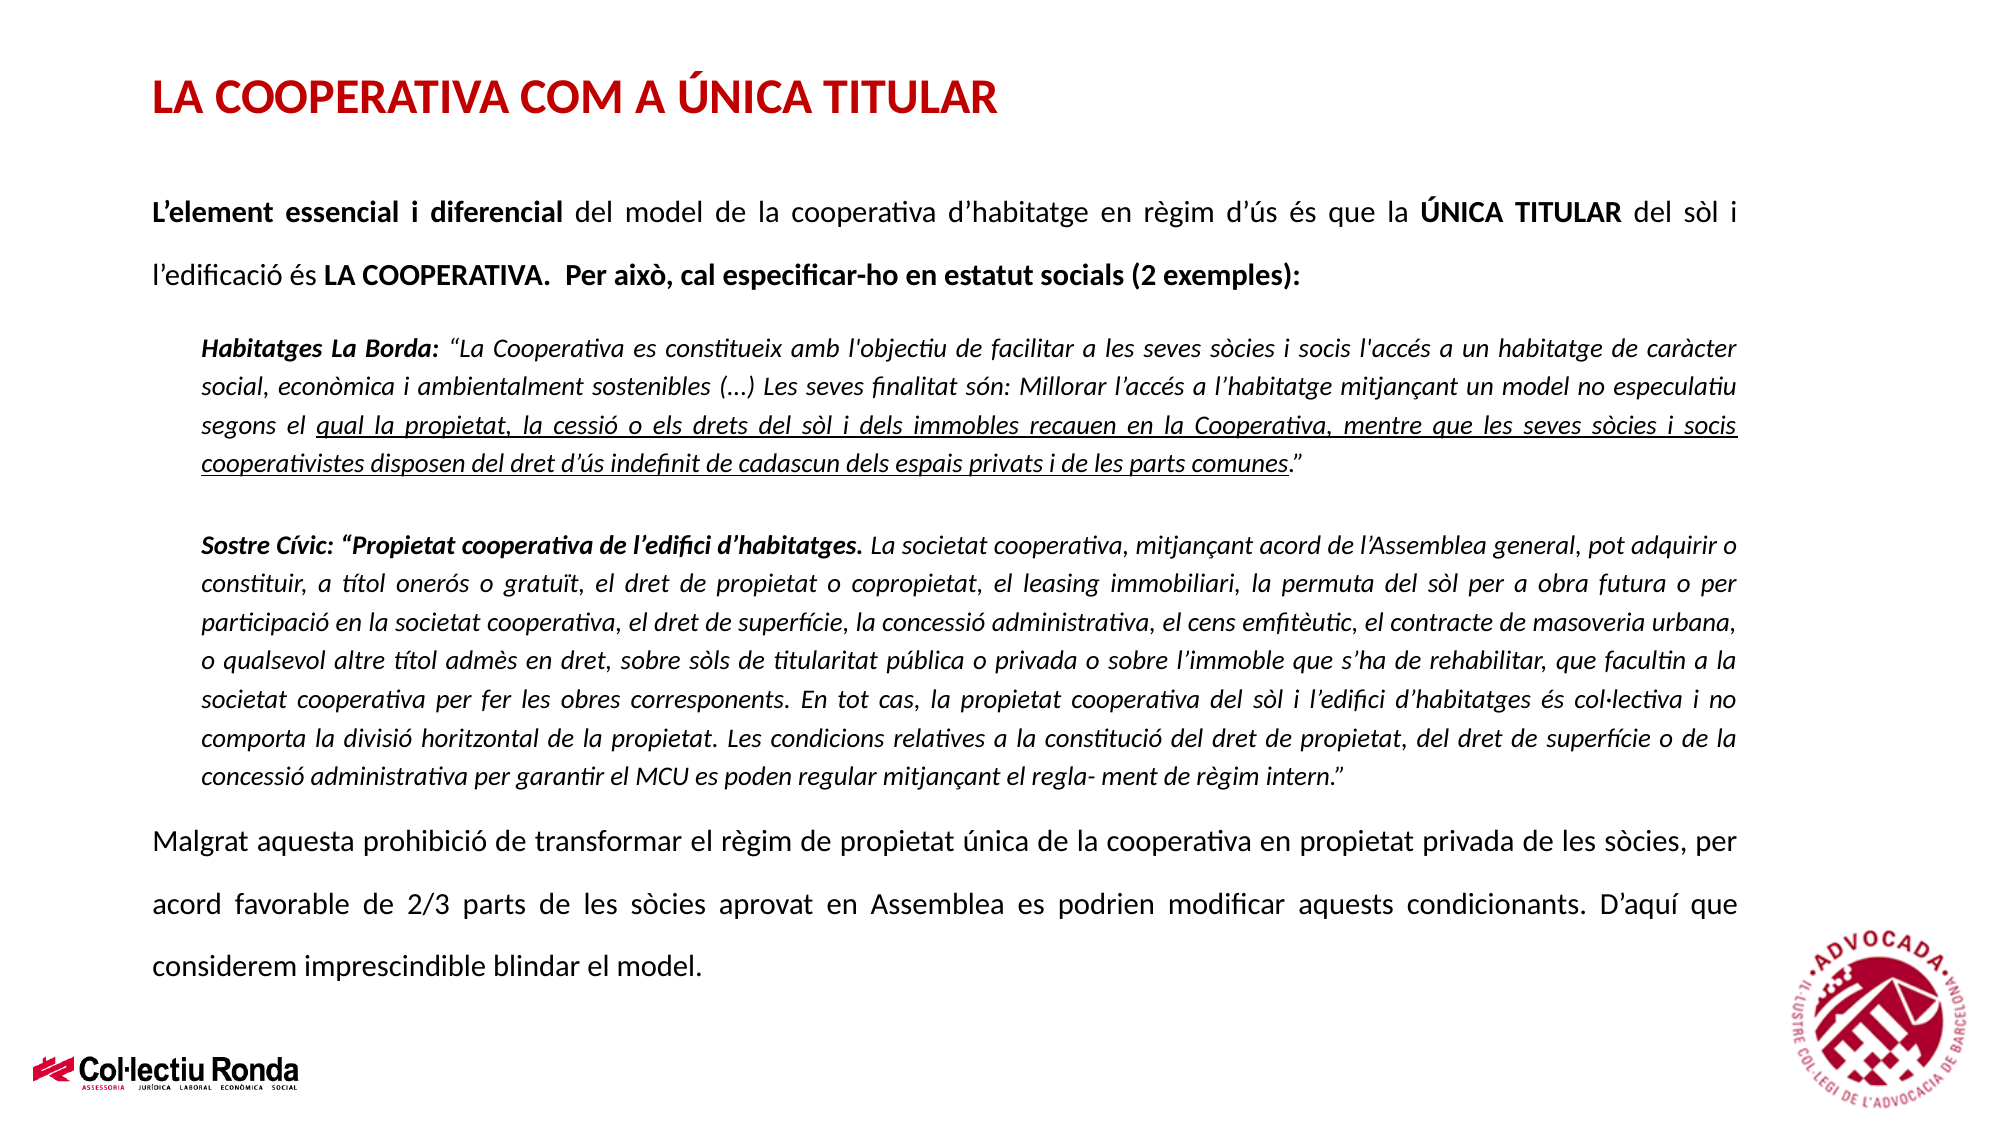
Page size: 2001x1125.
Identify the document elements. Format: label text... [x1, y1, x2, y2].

picture [1763, 917, 2000, 1114]
list L’element essencial i diferencial del model de la cooperativa d’habitatge en règim d’ús és que la ÚNICA TITULAR del sòl i l’edificació és LA COOPERATIVA. Per això, cal especificar-ho en estatut socials (2 exemples): Habitatges La Borda: “La Cooperativa es constitueix amb l'objectiu de facilitar a les seves sòcies i socis l'accés a un habitatge de caràcter social, econòmica i ambientalment sostenibles (...) Les seves finalitat són: Millorar l’accés a l’habitatge mitjançant un model no especulatiu segons el qual la propietat, la cessió o els drets del sòl i dels immobles recauen en la Cooperativa, mentre que les seves sòcies i socis cooperativistes disposen del dret d’ús indefinit de cadascun dels espais privats i de les parts comunes.” Sostre Cívic: “Propietat cooperativa de l’edifici d’habitatges. La societat cooperativa, mitjançant acord de l’Assemblea general, pot adquirir o constituir, a títol onerós o gratuït, el dret de propietat o copropietat, el leasing immobiliari, la permuta del sòl per a obra futura o per participació en la societat cooperativa, el dret de superfície, la concessió administrativa, el cens emfitèutic, el contracte de masoveria urbana, o qualsevol altre títol admès en dret, sobre sòls de titularitat pública o privada o sobre l’immoble que s’ha de rehabilitar, que facultin a la societat cooperativa per fer les obres corresponents. En tot cas, la propietat cooperativa del sòl i l’edifici d’habitatges és col·lectiva i no comporta la divisió horitzontal de la propietat. Les condicions relatives a la constitució del dret de propietat, del dret de superfície o de la concessió administrativa per garantir el MCU es poden regular mitjançant el regla- ment de règim intern.” Malgrat aquesta prohibició de transformar el règim de propietat única de la cooperativa en propietat privada de les sòcies, per acord favorable de 2/3 parts de les sòcies aprovat en Assemblea es podrien modificar aquests condicionants. D’aquí que considerem imprescindible blindar el model. [137, 158, 1753, 1014]
title LA COOPERATIVA COM A ÚNICA TITULAR [137, 35, 1753, 158]
picture [33, 1056, 299, 1090]
